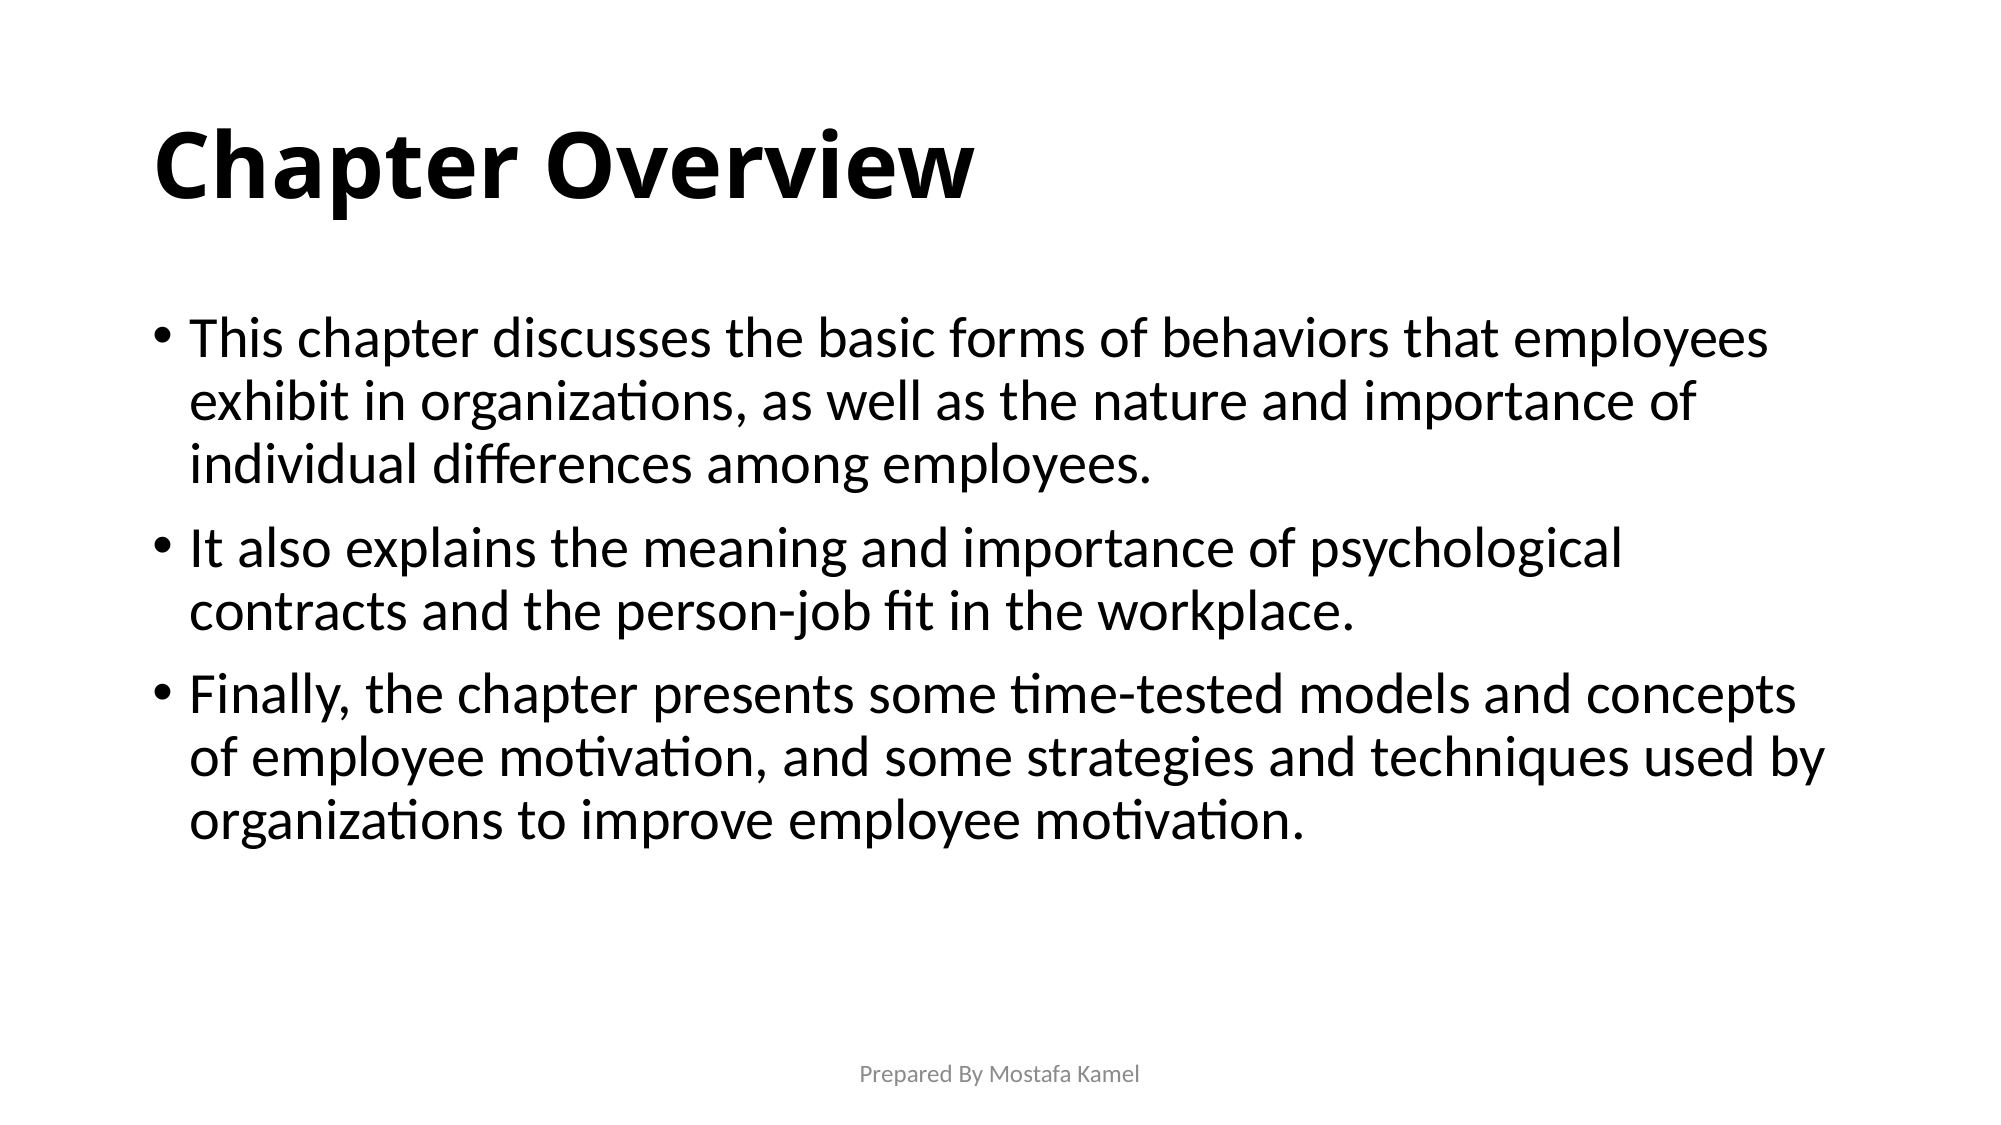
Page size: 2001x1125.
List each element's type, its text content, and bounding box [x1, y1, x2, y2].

title Chapter Overview [137, 59, 1863, 278]
footer Prepared By Mostafa Kamel [662, 1042, 1338, 1103]
list This chapter discusses the basic forms of behaviors that employees exhibit in organizations, as well as the nature and importance of individual differences among employees. It also explains the meaning and importance of psychological contracts and the person-job fit in the workplace. Finally, the chapter presents some time-tested models and concepts of employee motivation, and some strategies and techniques used by organizations to improve employee motivation. [137, 299, 1863, 1014]
